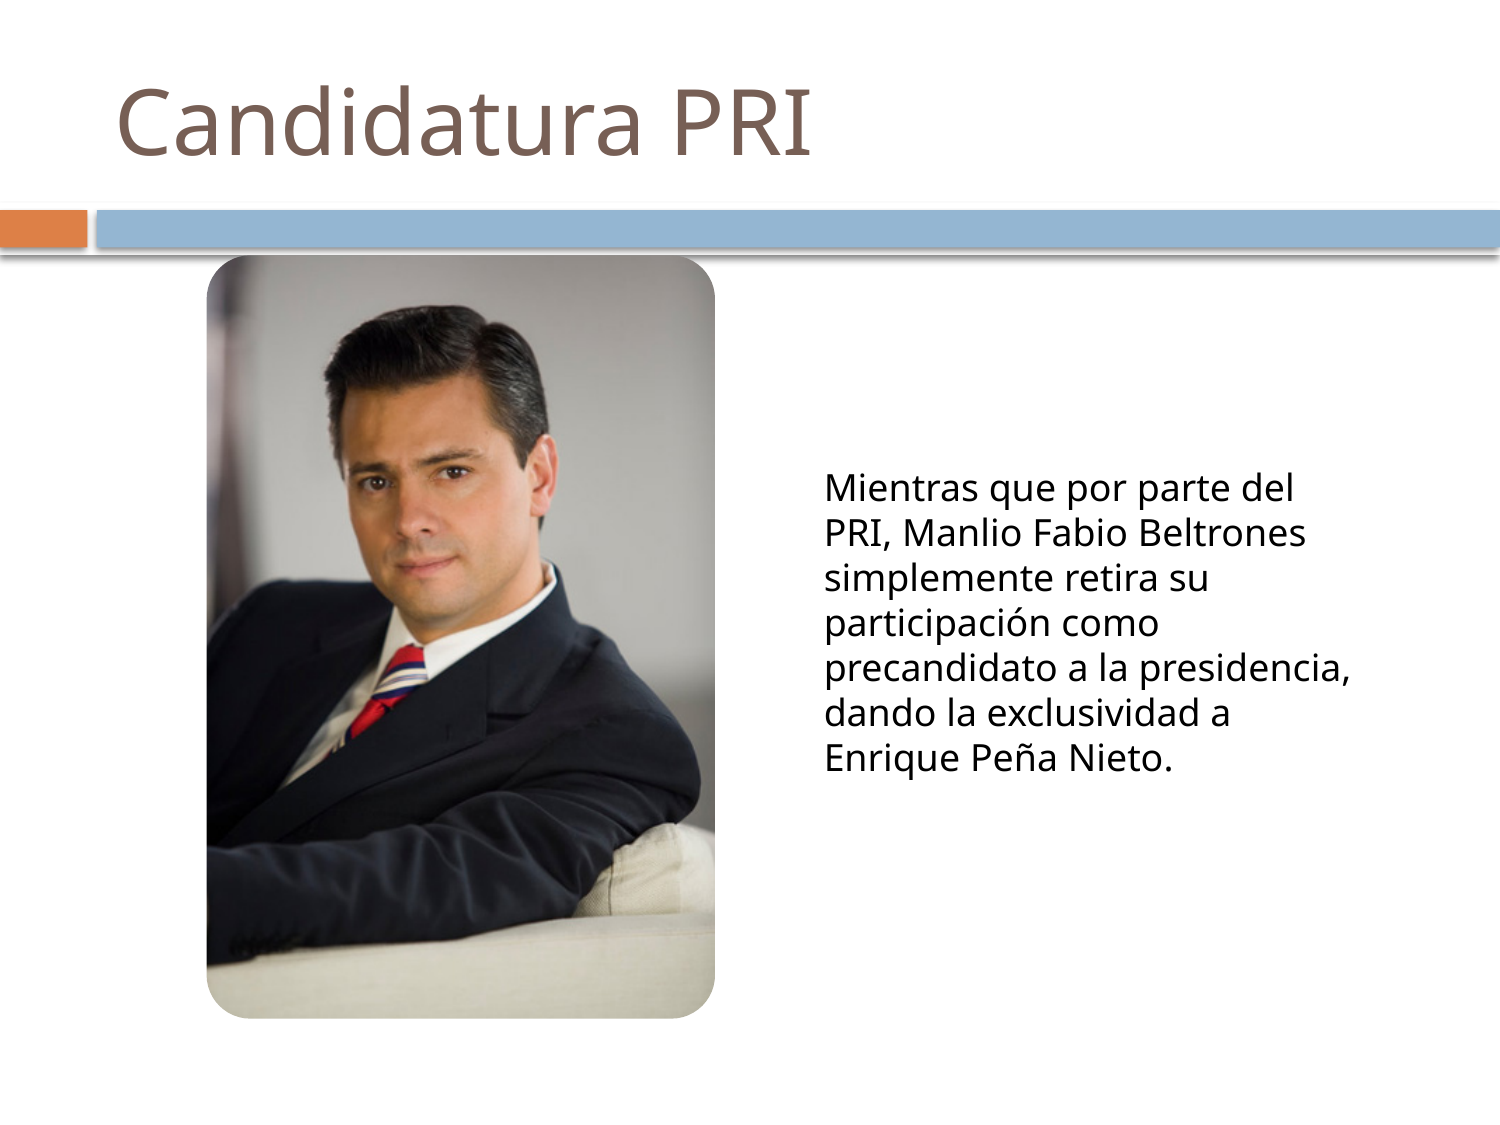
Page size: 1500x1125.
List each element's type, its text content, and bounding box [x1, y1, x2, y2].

text_box Mientras que por parte del PRI, Manlio Fabio Beltrones simplemente retira su participación como precandidato a la presidencia, dando la exclusividad a Enrique Peña Nieto. [809, 456, 1376, 786]
picture [206, 255, 716, 1019]
title Candidatura PRI [99, 37, 1438, 200]
